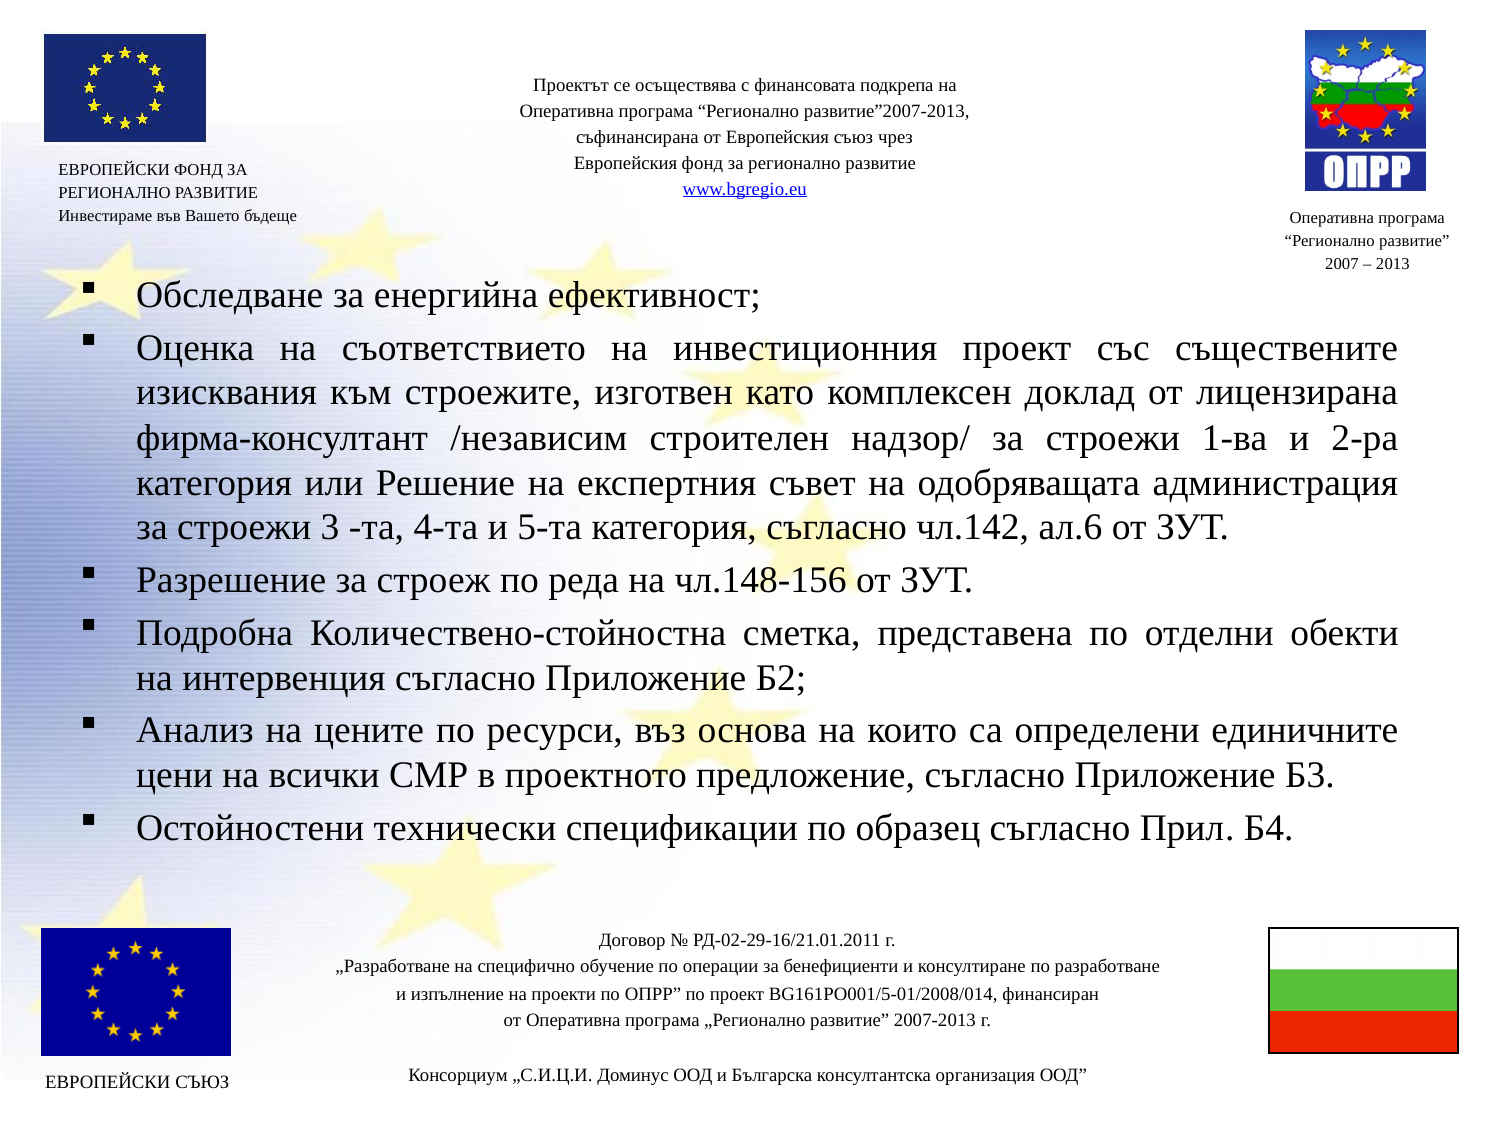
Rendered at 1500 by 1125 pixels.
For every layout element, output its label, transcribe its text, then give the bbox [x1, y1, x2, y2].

list Обследване за енергийна ефективност; Оценка на съответствието на инвестиционния проект със съществените изисквания към строежите, изготвен като комплексен доклад от лицензирана фирма-консултант /независим строителен надзор/ за строежи 1-ва и 2-ра категория или Решение на експертния съвет на одобряващата администрация за строежи 3 -та, 4-та и 5-та категория, съгласно чл.142, ал.6 от ЗУТ. Разрешение за строеж по реда на чл.148-156 от ЗУТ. Подробна Количествено-стойностна сметка, представена по отделни обекти на интервенция съгласно Приложение Б2; Анализ на цените по ресурси, въз основа на които са определени единичните цени на всички СМР в проектното предложение, съгласно Приложение Б3. Остойностени технически спецификации по образец съгласно Прил. Б4. [64, 262, 1415, 906]
picture [0, 0, 1500, 1125]
